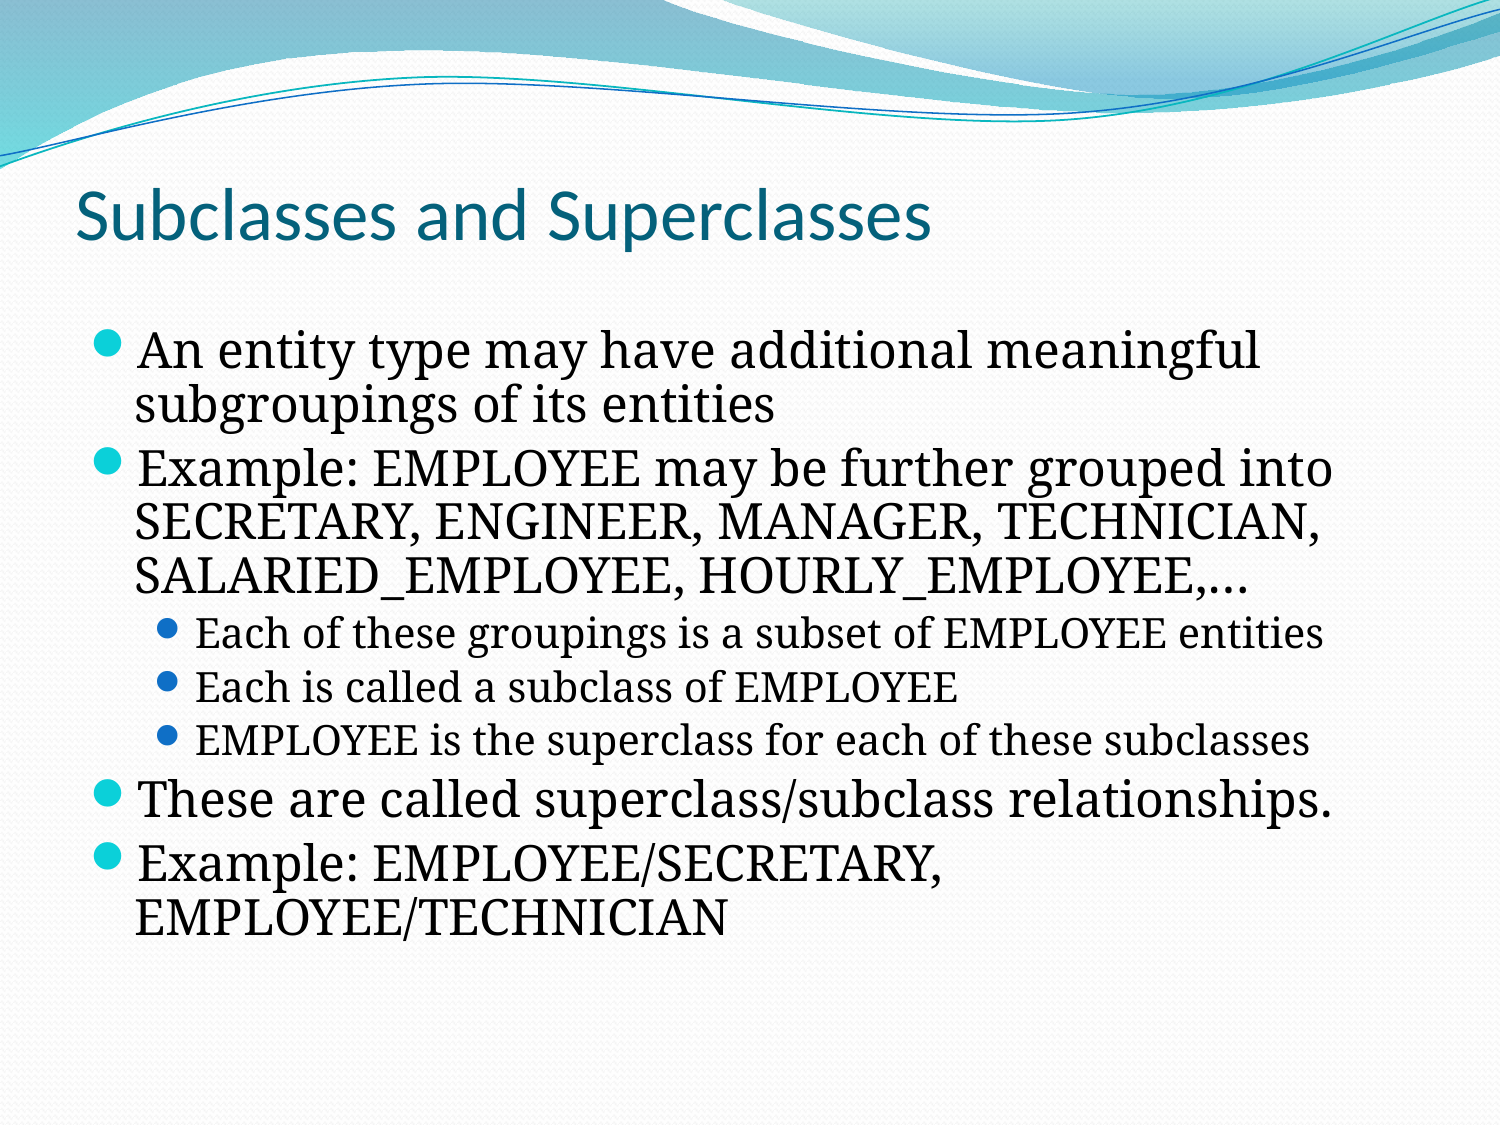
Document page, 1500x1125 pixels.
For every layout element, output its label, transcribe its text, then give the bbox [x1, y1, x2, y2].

title Subclasses and Superclasses [75, 115, 1425, 256]
list An entity type may have additional meaningful subgroupings of its entities Example: EMPLOYEE may be further grouped into SECRETARY, ENGINEER, MANAGER, TECHNICIAN, SALARIED_EMPLOYEE, HOURLY_EMPLOYEE,… Each of these groupings is a subset of EMPLOYEE entities Each is called a subclass of EMPLOYEE EMPLOYEE is the superclass for each of these subclasses These are called superclass/subclass relationships. Example: EMPLOYEE/SECRETARY, EMPLOYEE/TECHNICIAN [75, 317, 1425, 1038]
